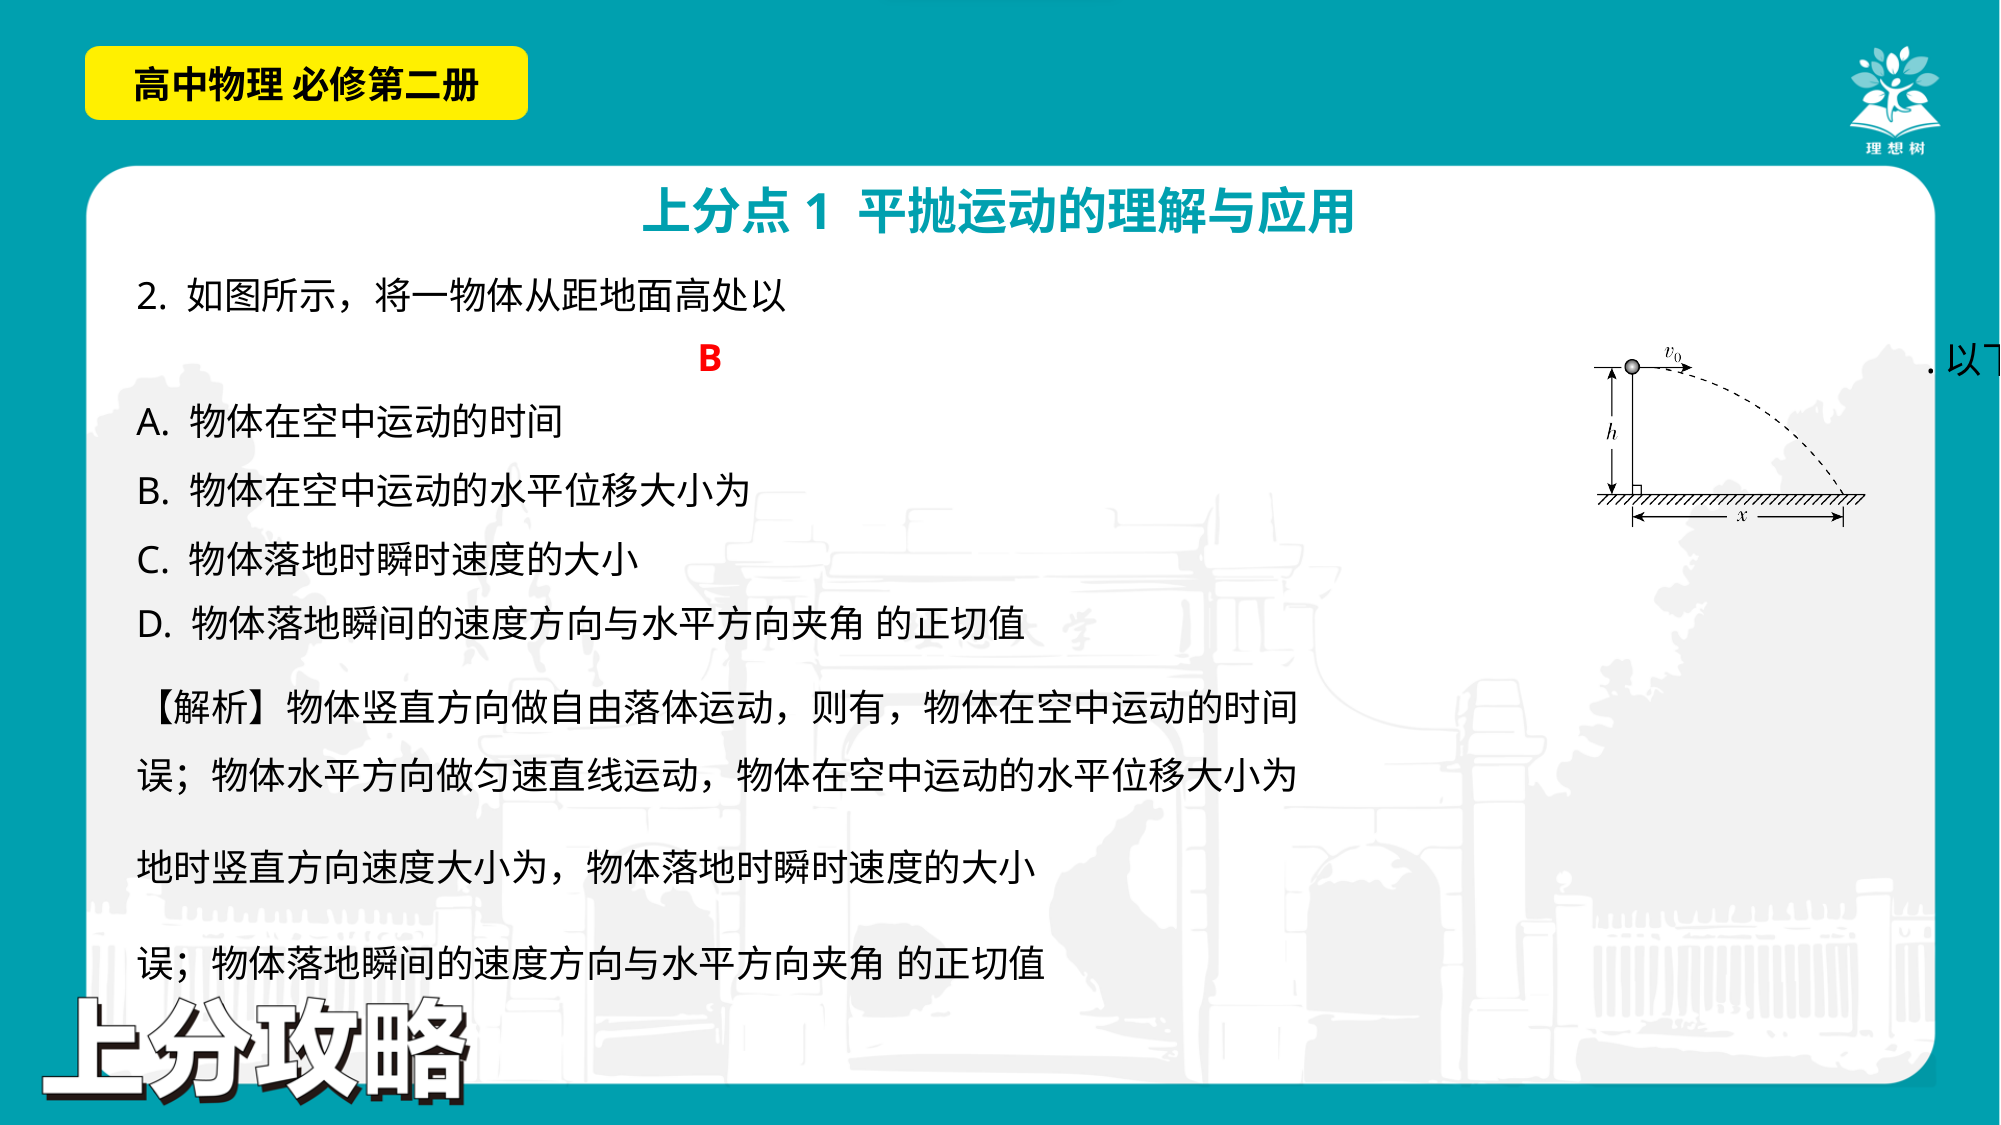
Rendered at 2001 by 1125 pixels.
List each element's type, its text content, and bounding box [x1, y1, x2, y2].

picture [0, 0, 2000, 1125]
text_box B [682, 314, 738, 373]
